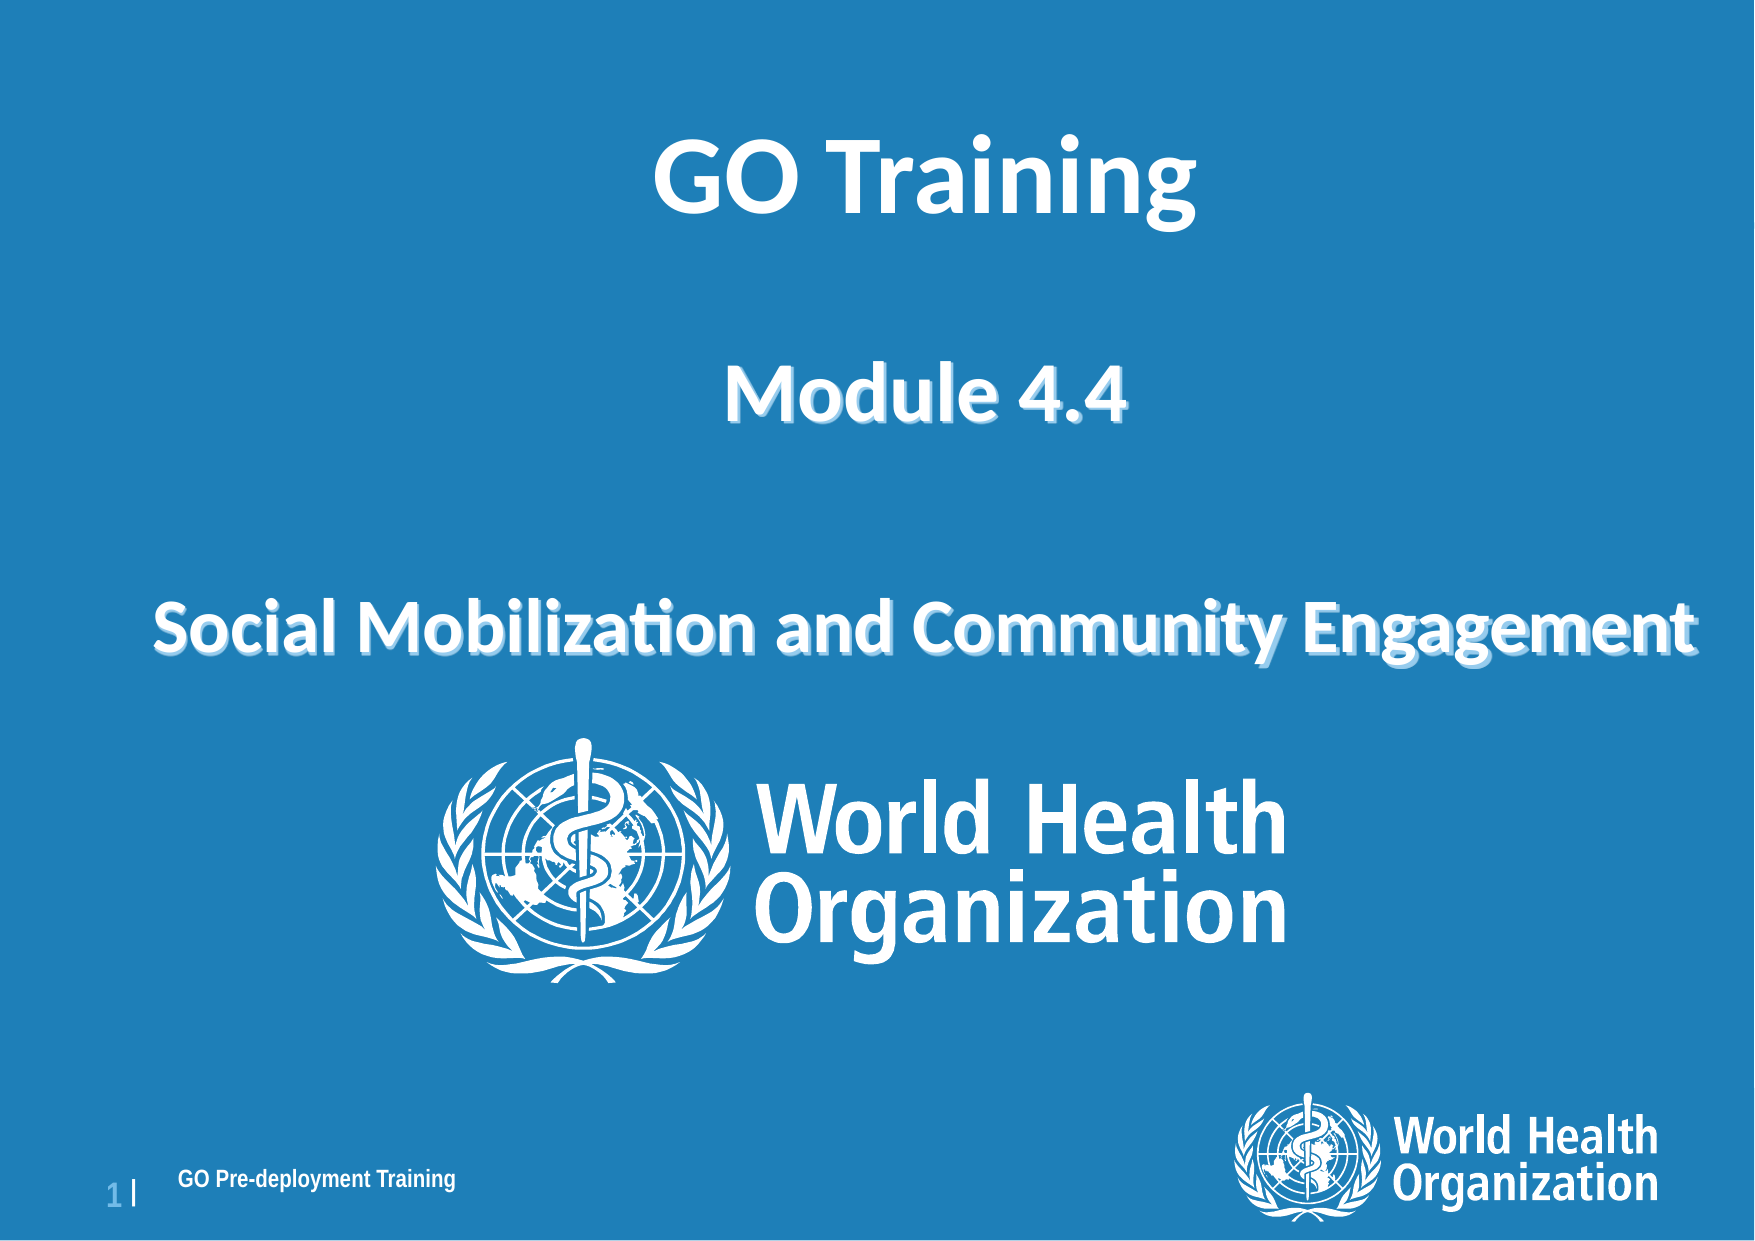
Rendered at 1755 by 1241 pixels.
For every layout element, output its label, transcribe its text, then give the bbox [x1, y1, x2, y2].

text_box GO Training [379, 92, 1472, 245]
title Module 4.4 Social Mobilization and Community Engagement [75, 346, 1755, 613]
